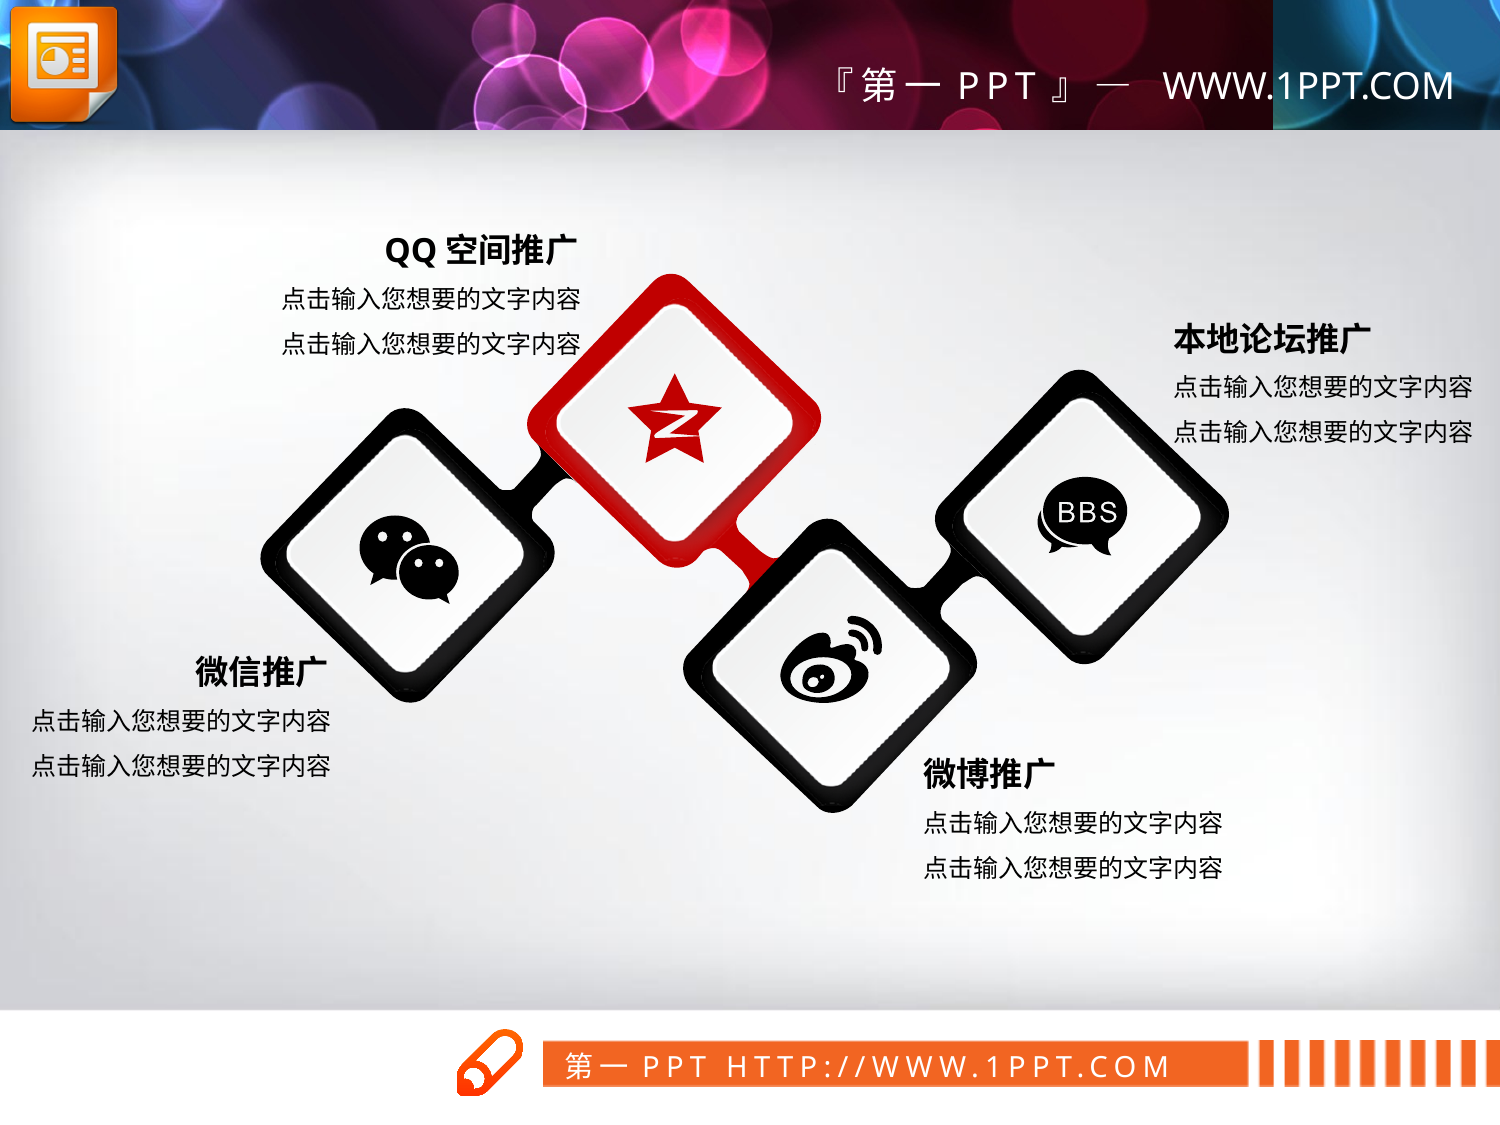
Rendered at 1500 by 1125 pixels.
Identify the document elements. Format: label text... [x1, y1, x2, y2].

text_box 微信推广 [22, 651, 252, 692]
text_box 点击输入您想要的文字内容点击输入您想要的文字内容 [272, 270, 523, 359]
text_box 点击输入您想要的文字内容点击输入您想要的文字内容 [22, 692, 332, 781]
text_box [257, 405, 577, 706]
picture [543, 1040, 1500, 1087]
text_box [931, 367, 1233, 667]
text_box 微博推广 [990, 753, 1230, 794]
text_box 本地论坛推广 [1173, 318, 1480, 359]
text_box 点击输入您想要的文字内容点击输入您想要的文字内容 [1173, 356, 1483, 447]
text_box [679, 515, 987, 817]
picture [0, 0, 1500, 1012]
text_box QQ空间推广 [272, 229, 579, 270]
text_box 点击输入您想要的文字内容点击输入您想要的文字内容 [923, 792, 1233, 883]
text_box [524, 270, 824, 595]
